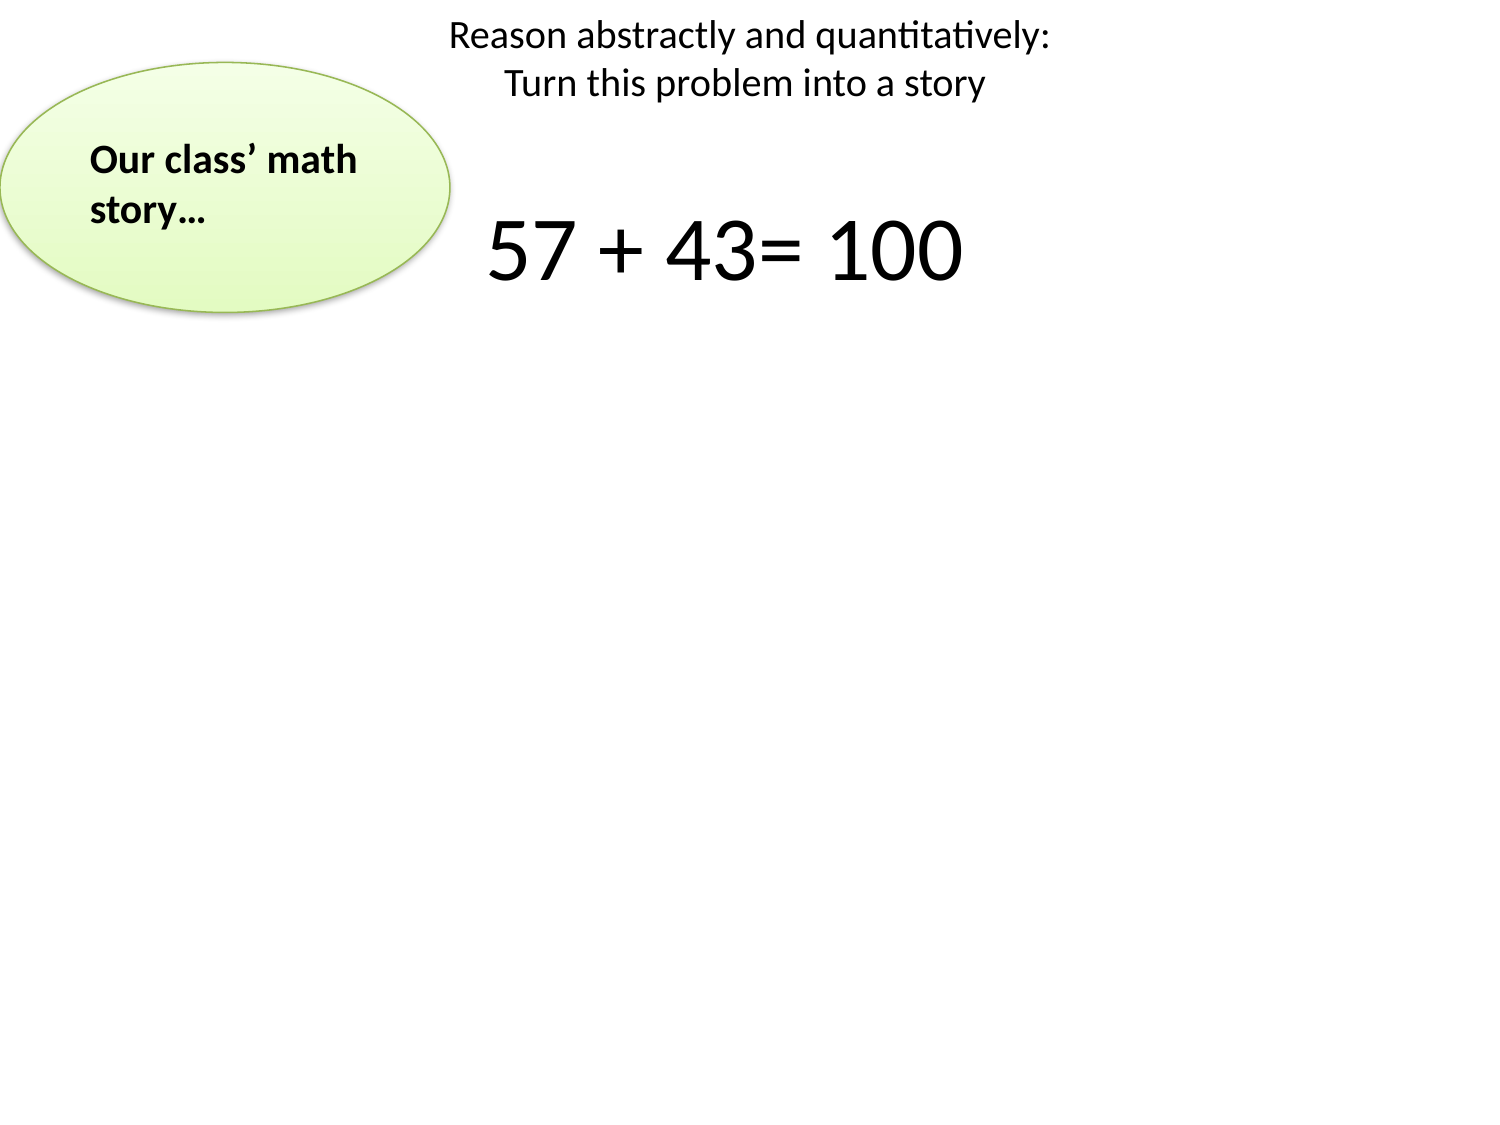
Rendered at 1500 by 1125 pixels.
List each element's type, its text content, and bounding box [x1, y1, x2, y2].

title 57 + 43= 100 [50, 149, 1400, 338]
text_box [0, 61, 451, 314]
text_box Reason abstractly and quantitatively: Turn this problem into a story [0, 0, 1500, 113]
text_box Our class’ math story… [75, 124, 400, 240]
